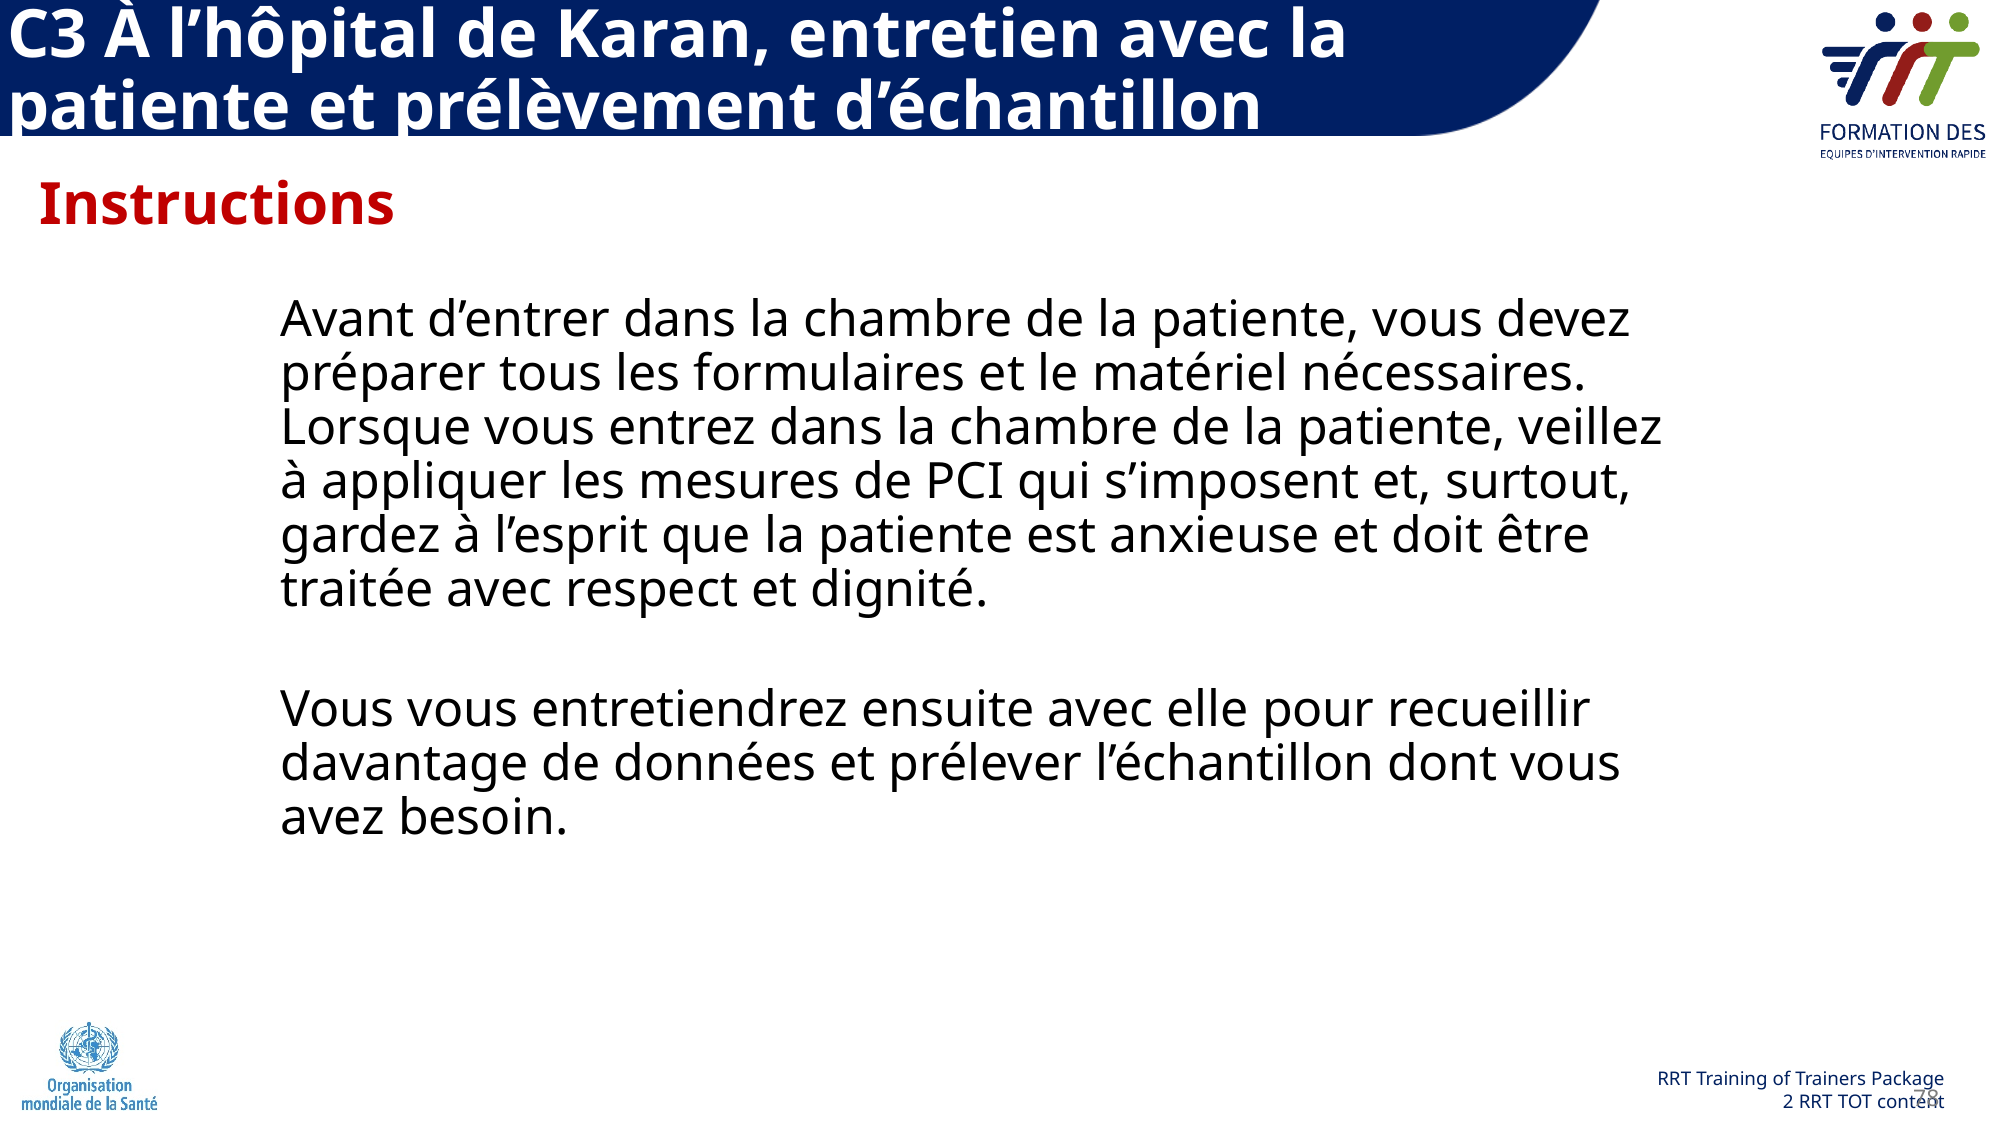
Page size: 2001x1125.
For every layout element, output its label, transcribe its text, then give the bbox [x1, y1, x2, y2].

picture [1820, 11, 1986, 160]
picture [20, 1020, 158, 1111]
text_box Instructions [32, 166, 869, 245]
text_box C3 À l’hôpital de Karan, entretien avec la patiente et prélèvement d’échantillon [0, 0, 1446, 152]
list Avant d’entrer dans la chambre de la patiente, vous devez préparer tous les formulaires et le matériel nécessaires. Lorsque vous entrez dans la chambre de la patiente, veillez à appliquer les mesures de PCI qui s’imposent et, surtout, gardez à l’esprit que la patiente est anxieuse et doit être traitée avec respect et dignité. Vous vous entretiendrez ensuite avec elle pour recueillir davantage de données et prélever l’échantillon dont vous avez besoin. [272, 285, 1711, 1050]
picture [1446, 0, 1623, 136]
